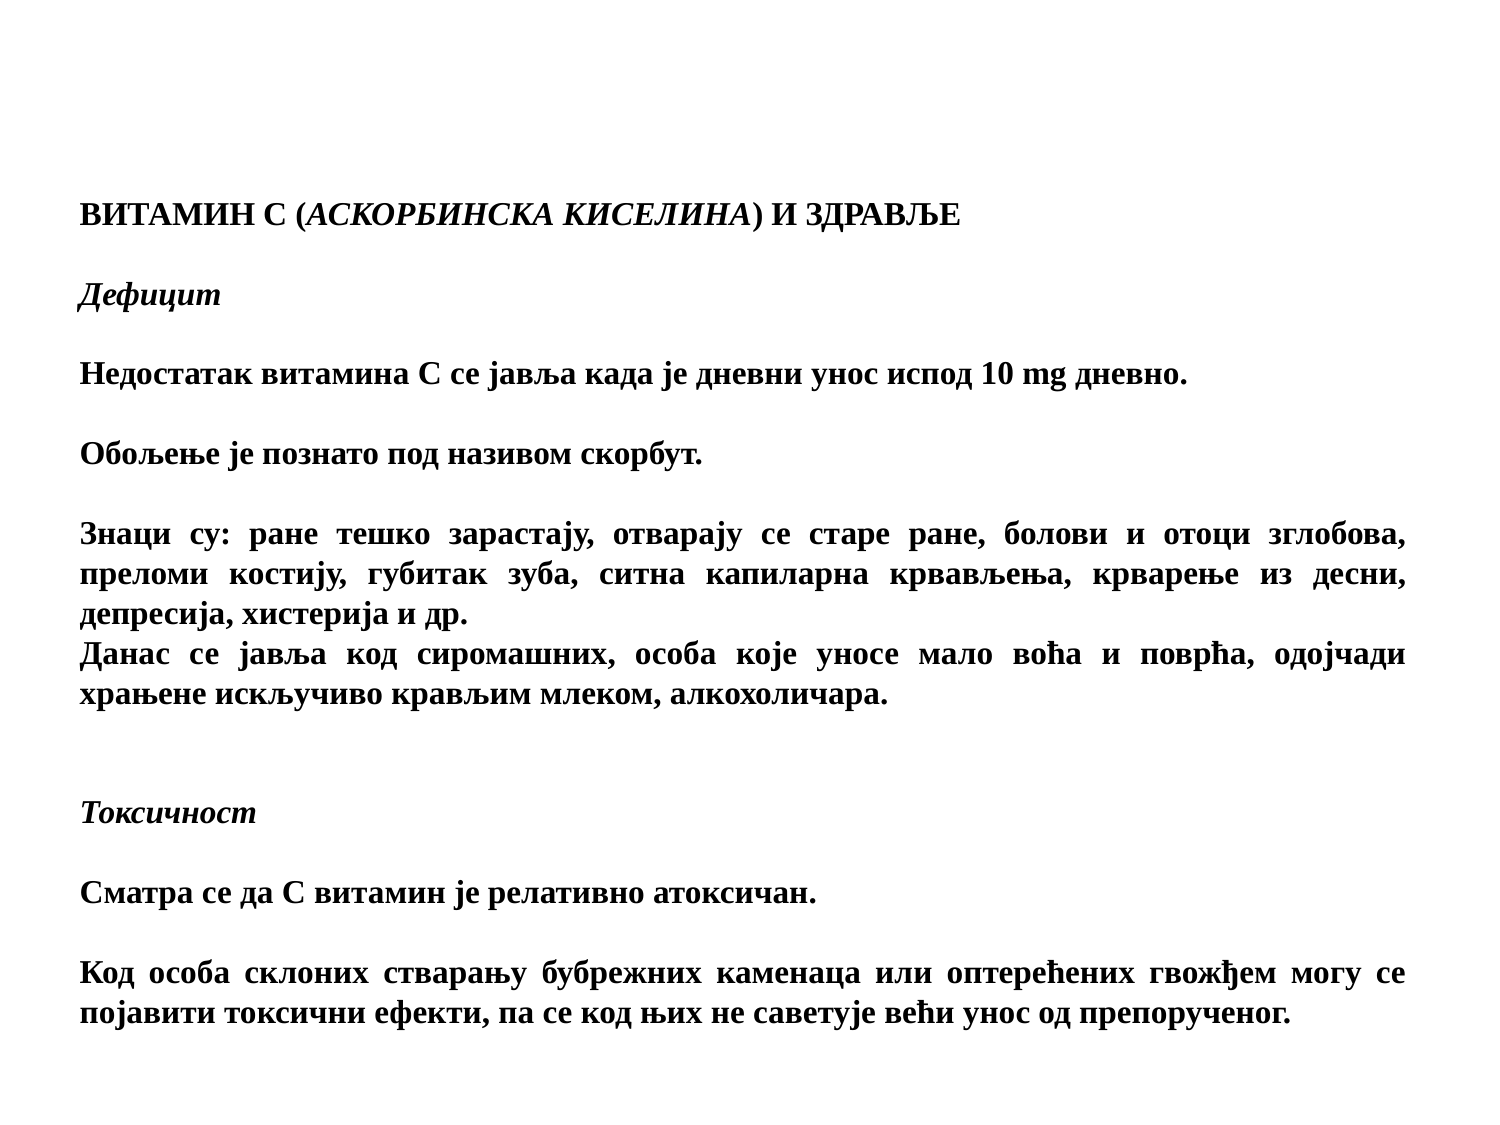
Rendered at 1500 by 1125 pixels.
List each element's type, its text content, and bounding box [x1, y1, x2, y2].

text_box ВИТАМИН C (АСКОРБИНСКА КИСЕЛИНА) И ЗДРАВЉЕ Дефицит Недостатак витамина C се јавља када је дневни унос испод 10 mg дневно. Обољење је познато под називом скорбут. Знаци су: ране тешко зарастају, отварају се старе ране, болови и отоци зглобова, преломи костију, губитак зуба, ситна капиларна крвављења, крварење из десни, депресија, хистерија и др. Данас се јавља код сиромашних, особа које уносе мало воћа и поврћа, одојчади храњене искључиво крављим млеком, алкохоличара. Токсичност Сматра се да C витамин је релативно атоксичан. Код особа склоних стварању бубрежних каменаца или оптерећених гвожђем могу се појавити токсични ефекти, па се код њих не саветује већи унос од препорученог. [64, 184, 1423, 1118]
